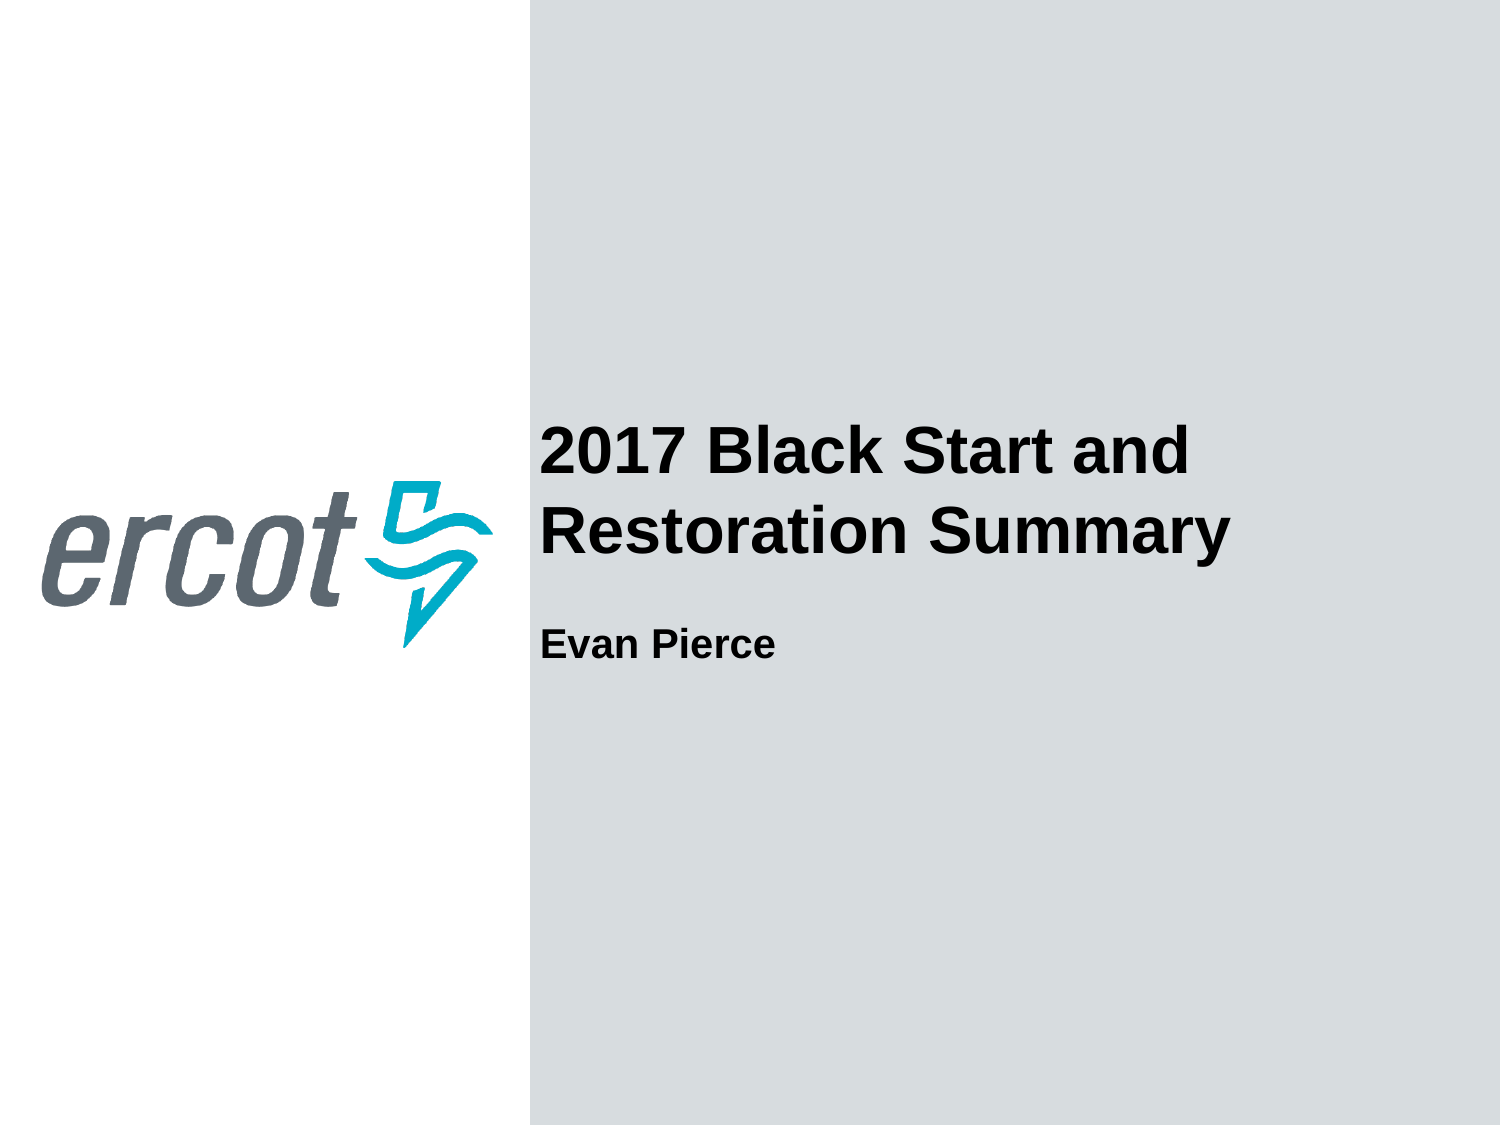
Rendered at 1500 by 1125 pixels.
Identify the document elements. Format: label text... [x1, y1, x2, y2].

picture [32, 471, 501, 654]
text_box 2017 Black Start and Restoration Summary Evan Pierce [525, 399, 1452, 675]
